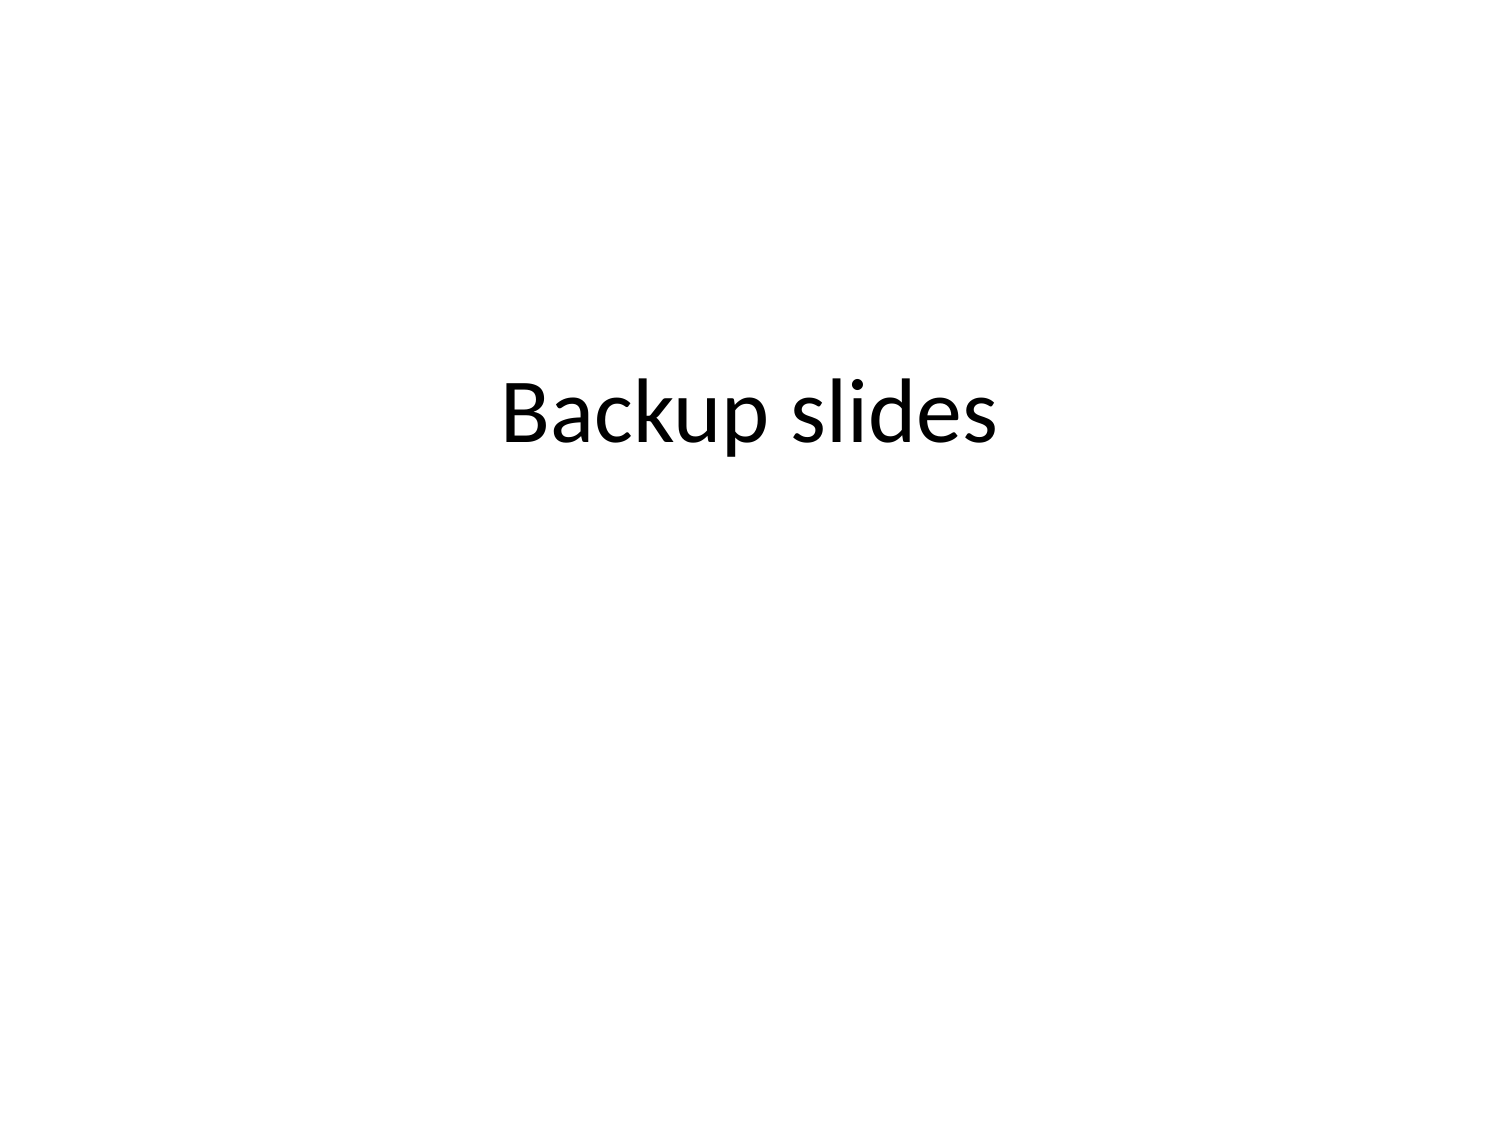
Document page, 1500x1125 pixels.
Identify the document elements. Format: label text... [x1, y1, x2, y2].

title Backup slides [75, 312, 1425, 500]
